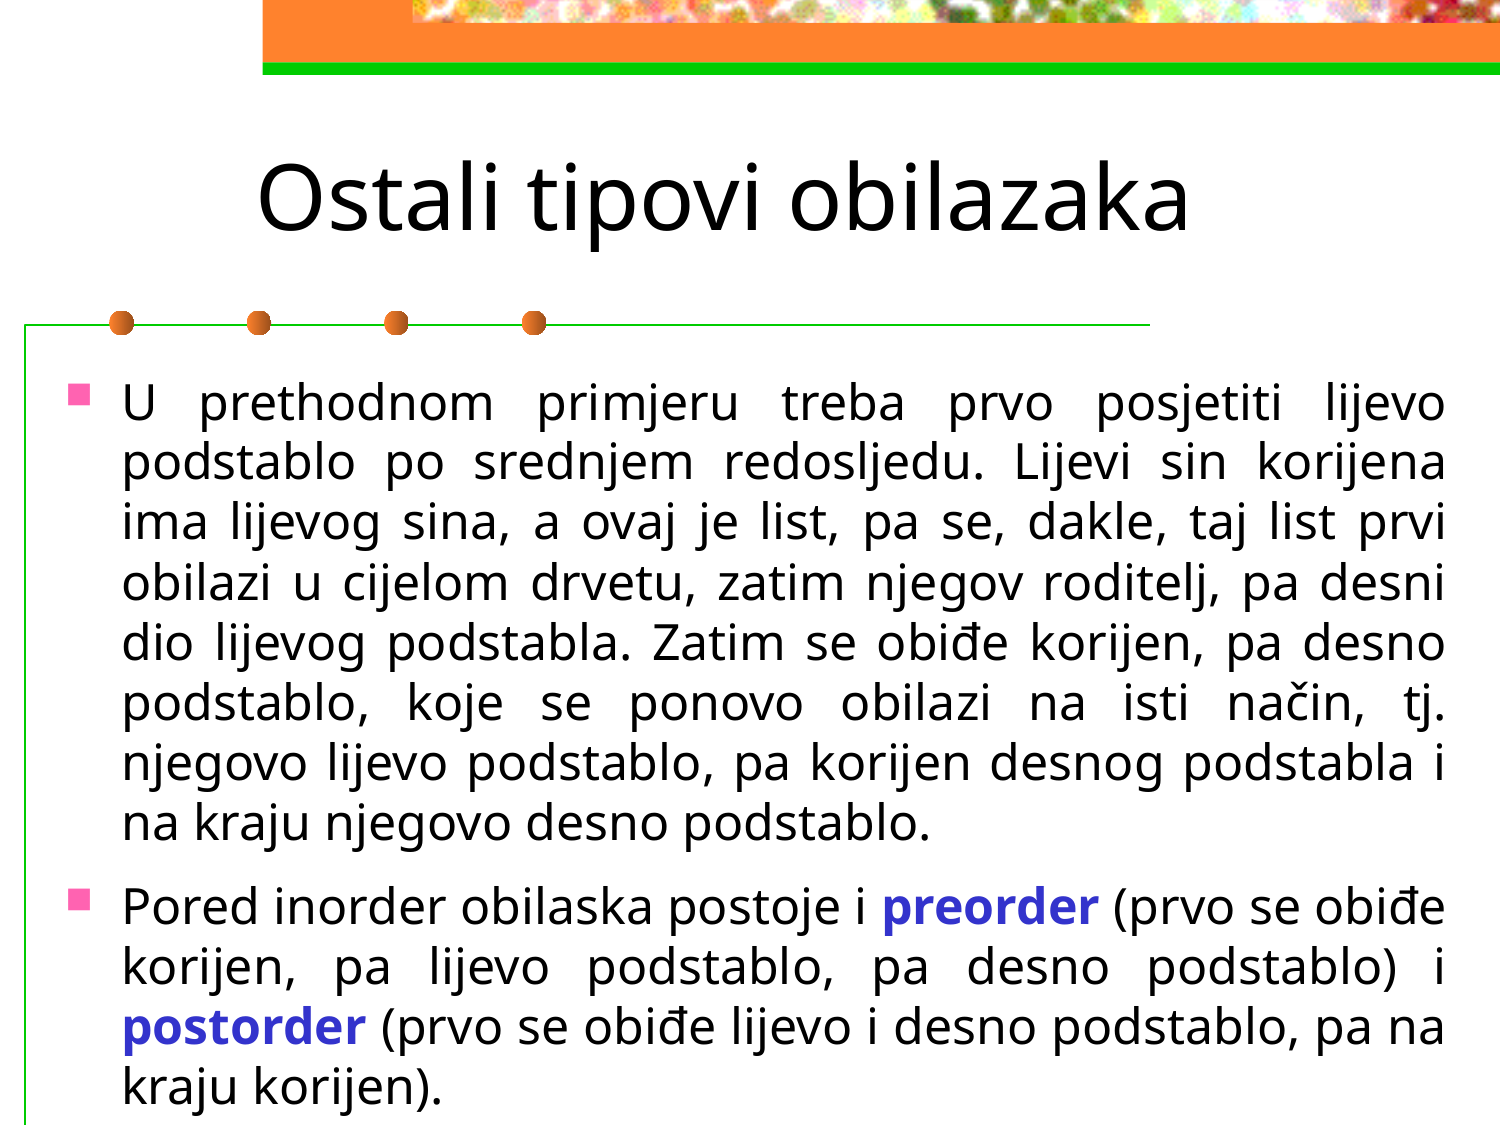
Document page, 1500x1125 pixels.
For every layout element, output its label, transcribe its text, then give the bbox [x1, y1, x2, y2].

list U prethodnom primjeru treba prvo posjetiti lijevo podstablo po srednjem redosljedu. Lijevi sin korijena ima lijevog sina, a ovaj je list, pa se, dakle, taj list prvi obilazi u cijelom drvetu, zatim njegov roditelj, pa desni dio lijevog podstabla. Zatim se obiđe korijen, pa desno podstablo, koje se ponovo obilazi na isti način, tj. njegovo lijevo podstablo, pa korijen desnog podstabla i na kraju njegovo desno podstablo. Pored inorder obilaska postoje i preorder (prvo se obiđe korijen, pa lijevo podstablo, pa desno podstablo) i postorder (prvo se obiđe lijevo i desno podstablo, pa na kraju korijen). [50, 362, 1463, 1100]
title Ostali tipovi obilazaka [87, 99, 1363, 288]
picture [412, 0, 1500, 23]
